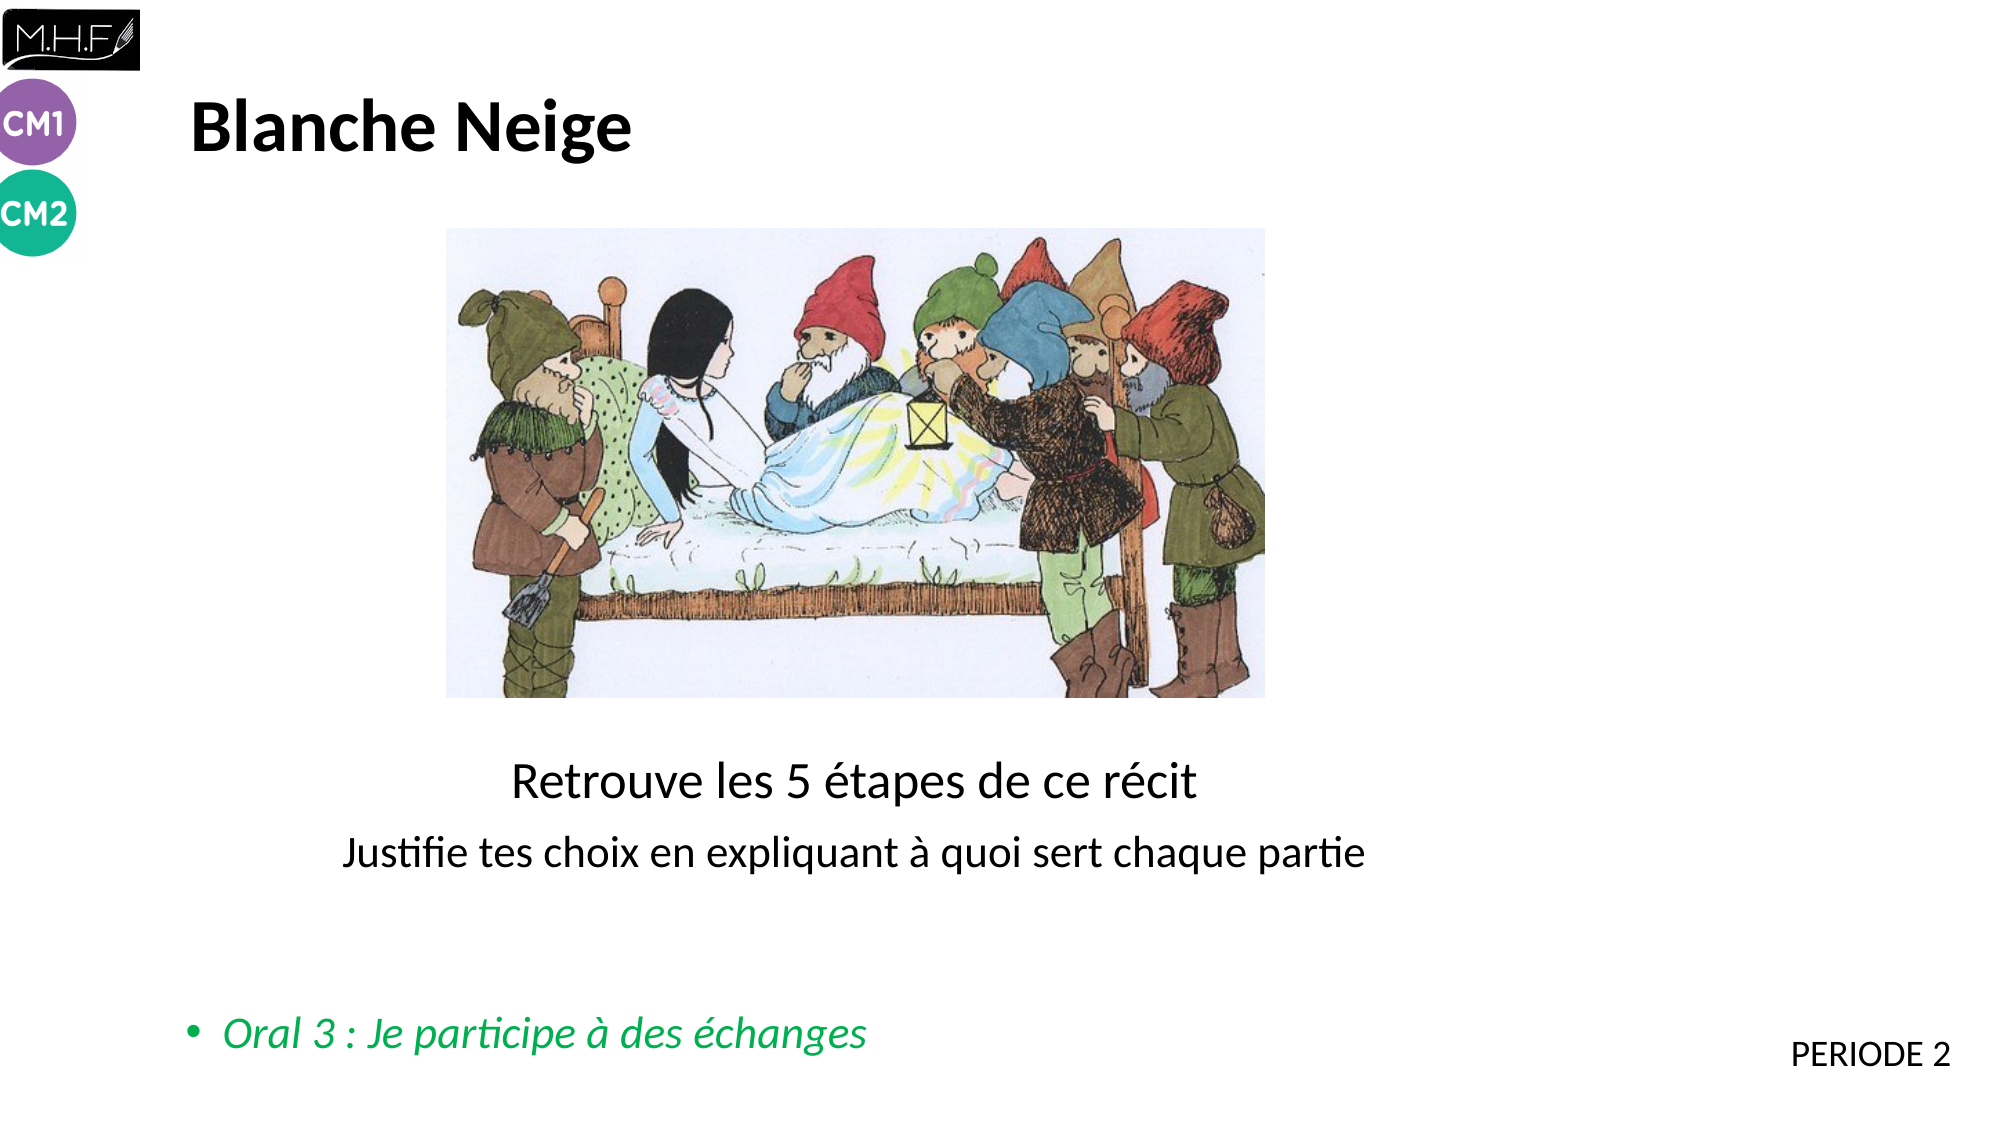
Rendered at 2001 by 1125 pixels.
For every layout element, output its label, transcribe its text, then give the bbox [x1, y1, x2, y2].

text_box Oral 3 : Je participe à des échanges [170, 960, 897, 1104]
picture [446, 228, 1265, 698]
text_box PERIODE 2 [1362, 1021, 1967, 1082]
picture [0, 7, 140, 259]
list Retrouve les 5 étapes de ce récit Justifie tes choix en expliquant à quoi sert chaque partie [317, 745, 1392, 929]
title Blanche Neige [175, 73, 670, 182]
